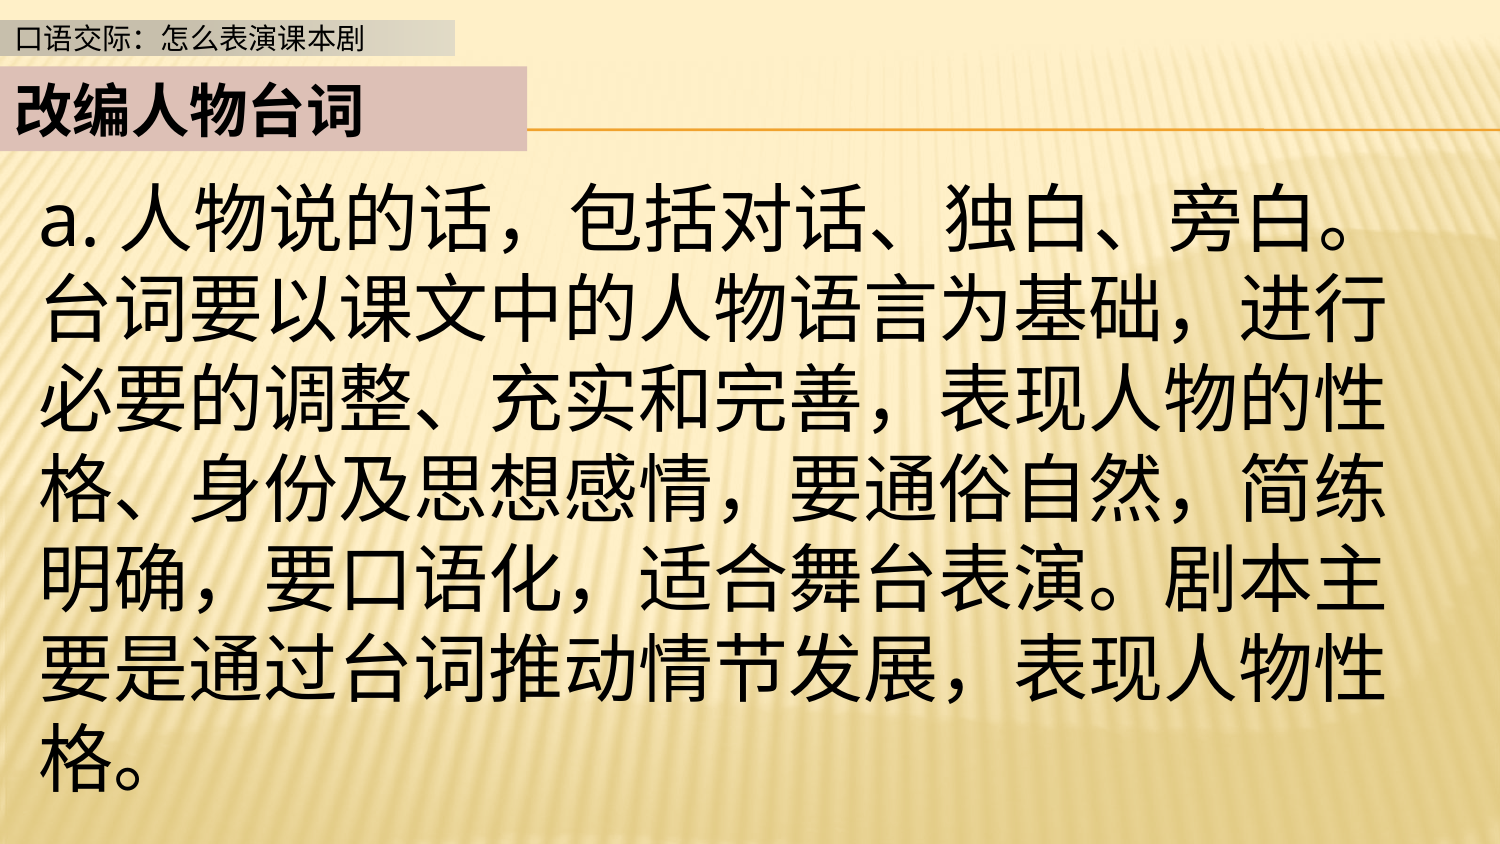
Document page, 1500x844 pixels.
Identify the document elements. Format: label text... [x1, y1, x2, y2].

text_box a.人物说的话，包括对话、独白、旁白。台词要以课文中的人物语言为基础，进行必要的调整、充实和完善，表现人物的性格、身份及思想感情，要通俗自然，简练明确，要口语化，适合舞台表演。剧本主要是通过台词推动情节发展，表现人物性格。 [23, 163, 1407, 809]
text_box 改编人物台词 [0, 66, 528, 152]
